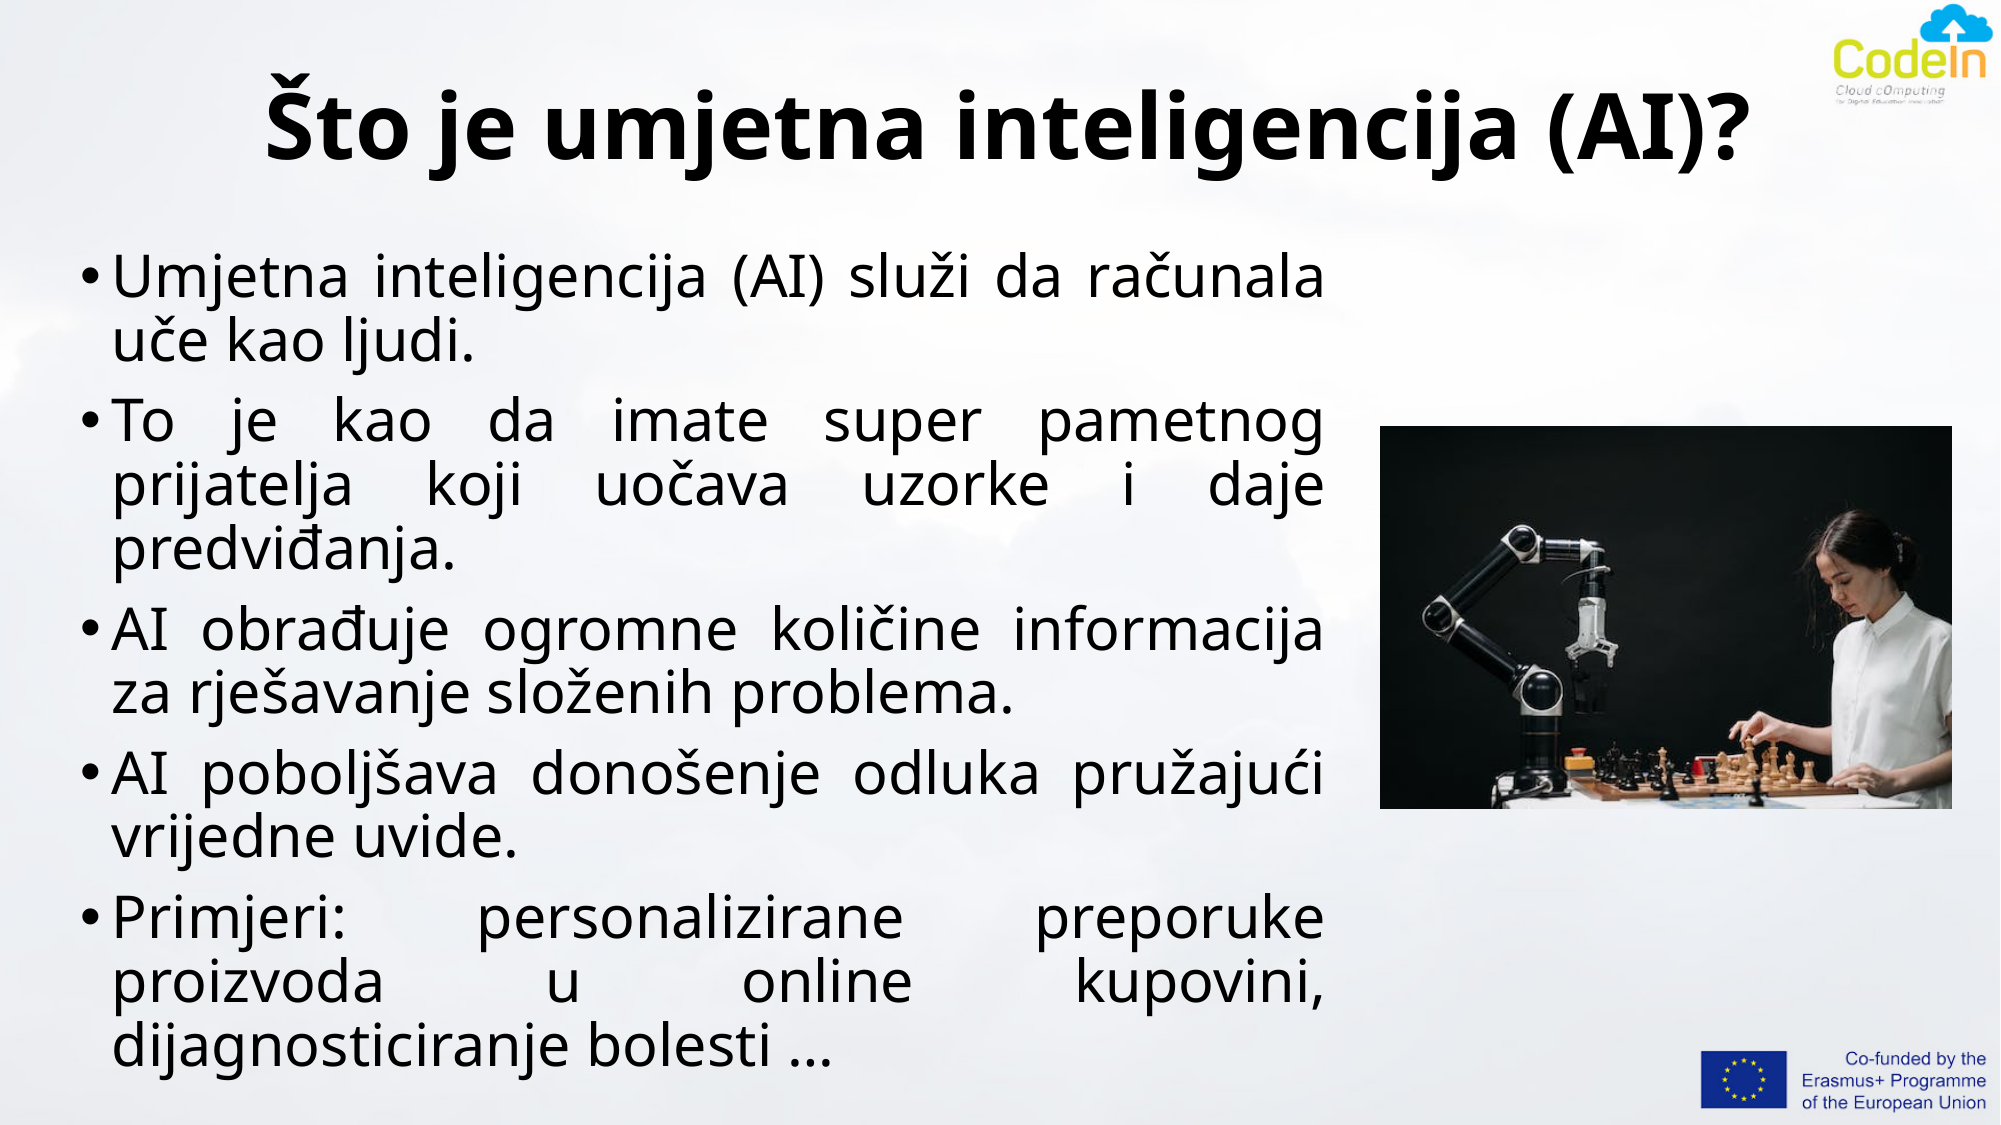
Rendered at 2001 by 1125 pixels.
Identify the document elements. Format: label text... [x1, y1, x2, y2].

picture [0, 0, 2001, 1125]
title Što je umjetna inteligencija (AI)? [145, 21, 1871, 239]
list Umjetna inteligencija (AI) služi da računala uče kao ljudi. To je kao da imate super pametnog prijatelja koji uočava uzorke i daje predviđanja. AI obrađuje ogromne količine informacija za rješavanje složenih problema. AI poboljšava donošenje odluka pružajući vrijedne uvide. Primjeri: personalizirane preporuke proizvoda u online kupovini, dijagnosticiranje bolesti … [65, 238, 1343, 1095]
